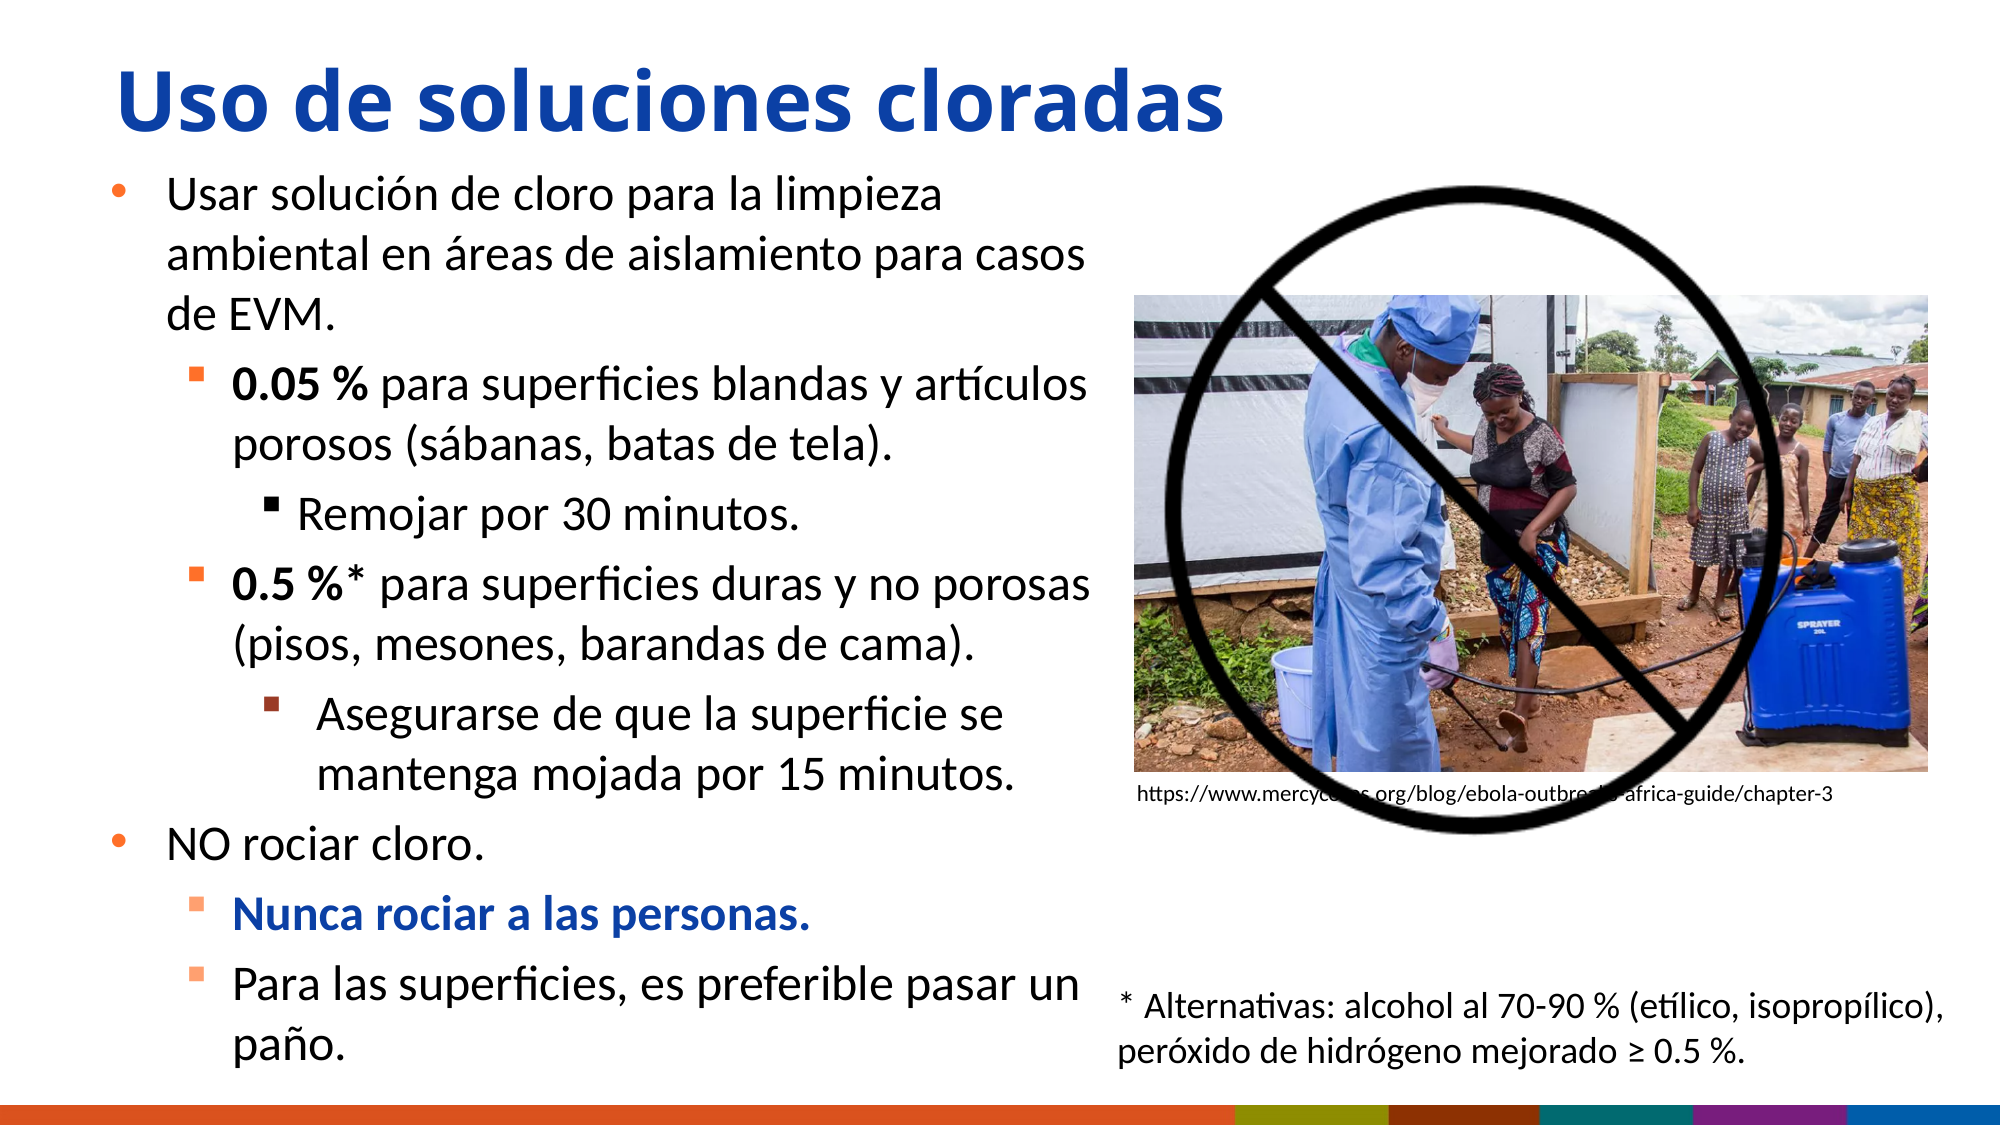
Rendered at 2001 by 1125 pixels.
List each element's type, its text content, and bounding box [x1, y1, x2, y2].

title Uso de soluciones cloradas [99, 17, 1900, 153]
text_box Usar solución de cloro para la limpieza ambiental en áreas de aislamiento para casos de EVM. 0.05 % para superficies blandas y artículos porosos (sábanas, batas de tela). Remojar por 30 minutos. 0.5 %* para superficies duras y no porosas (pisos, mesones, barandas de cama). Asegurarse de que la superficie se mantenga mojada por 15 minutos. NO rociar cloro. Nunca rociar a las personas. Para las superficies, es preferible pasar un paño. [95, 153, 1079, 920]
text_box * Alternativas: alcohol al 70-90 % (etílico, isopropílico), peróxido de hidrógeno mejorado ≥ 0.5 %. [1102, 973, 2000, 1079]
picture [0, 1105, 2000, 1125]
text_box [1084, 100, 1931, 921]
